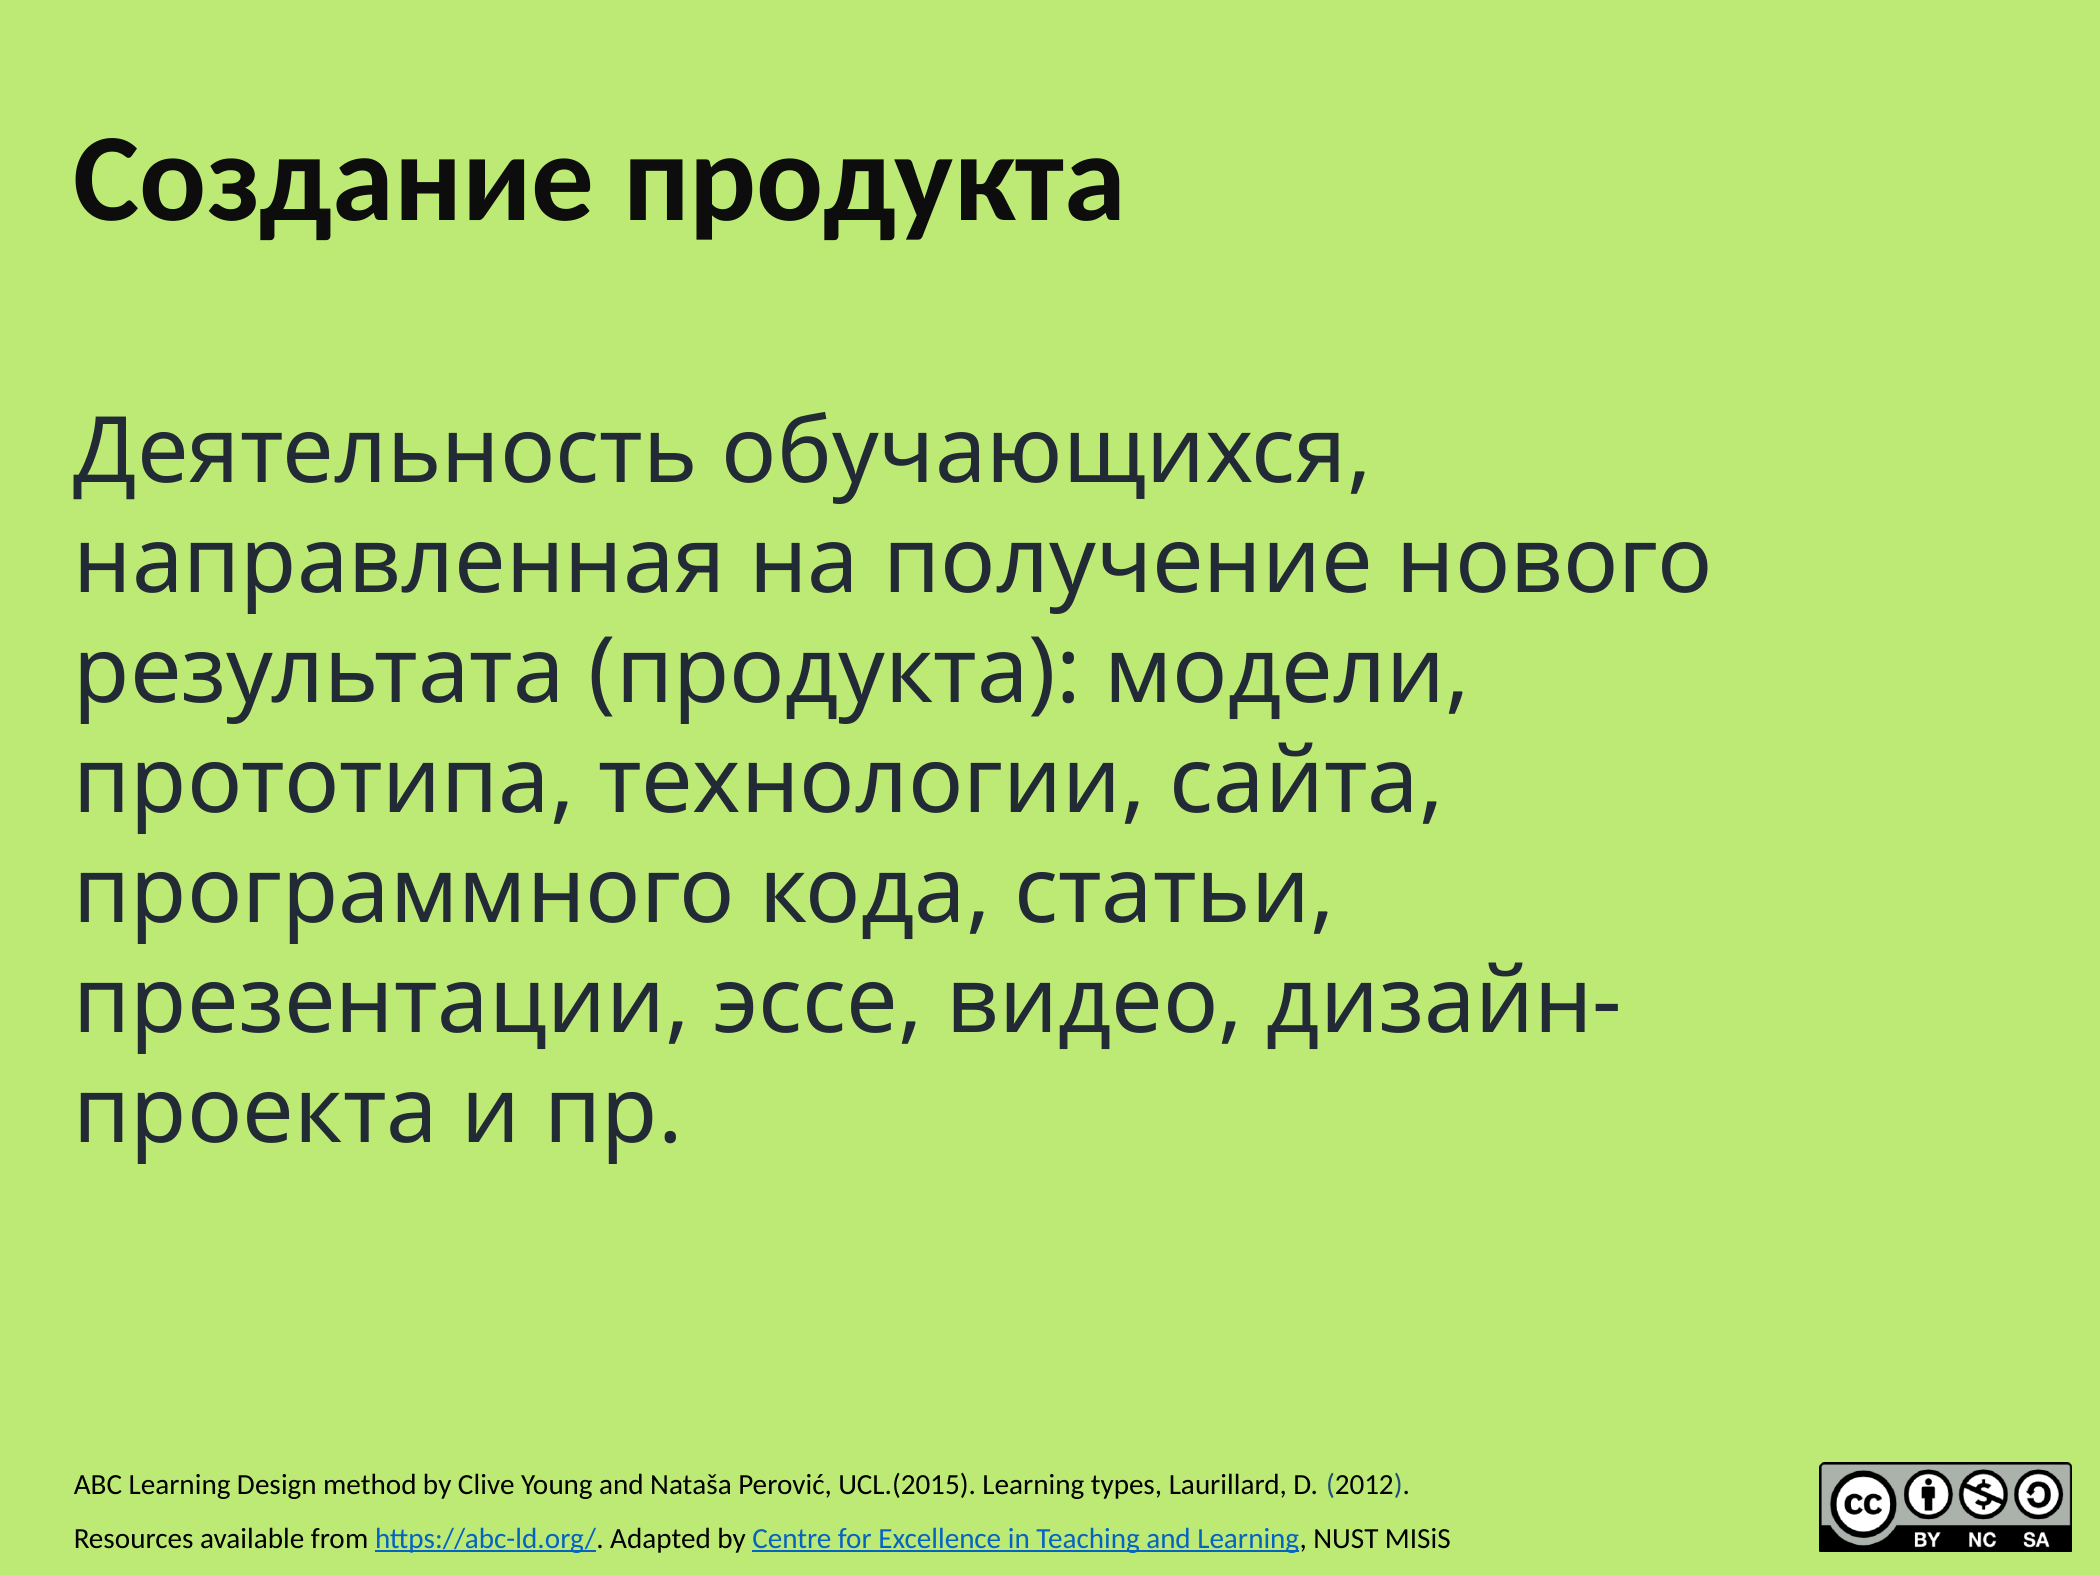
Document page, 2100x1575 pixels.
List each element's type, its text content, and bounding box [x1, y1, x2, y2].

text_box ABC Learning Design method by Clive Young and Nataša Perović, UCL.(2015). Learning types, Laurillard, D. (2012). Resources available from https://abc-ld.org/. Adapted by Centre for Excellence in Teaching and Learning, NUST MISiS [59, 1455, 1816, 1562]
picture [1819, 1462, 2072, 1552]
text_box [58, 88, 2036, 955]
